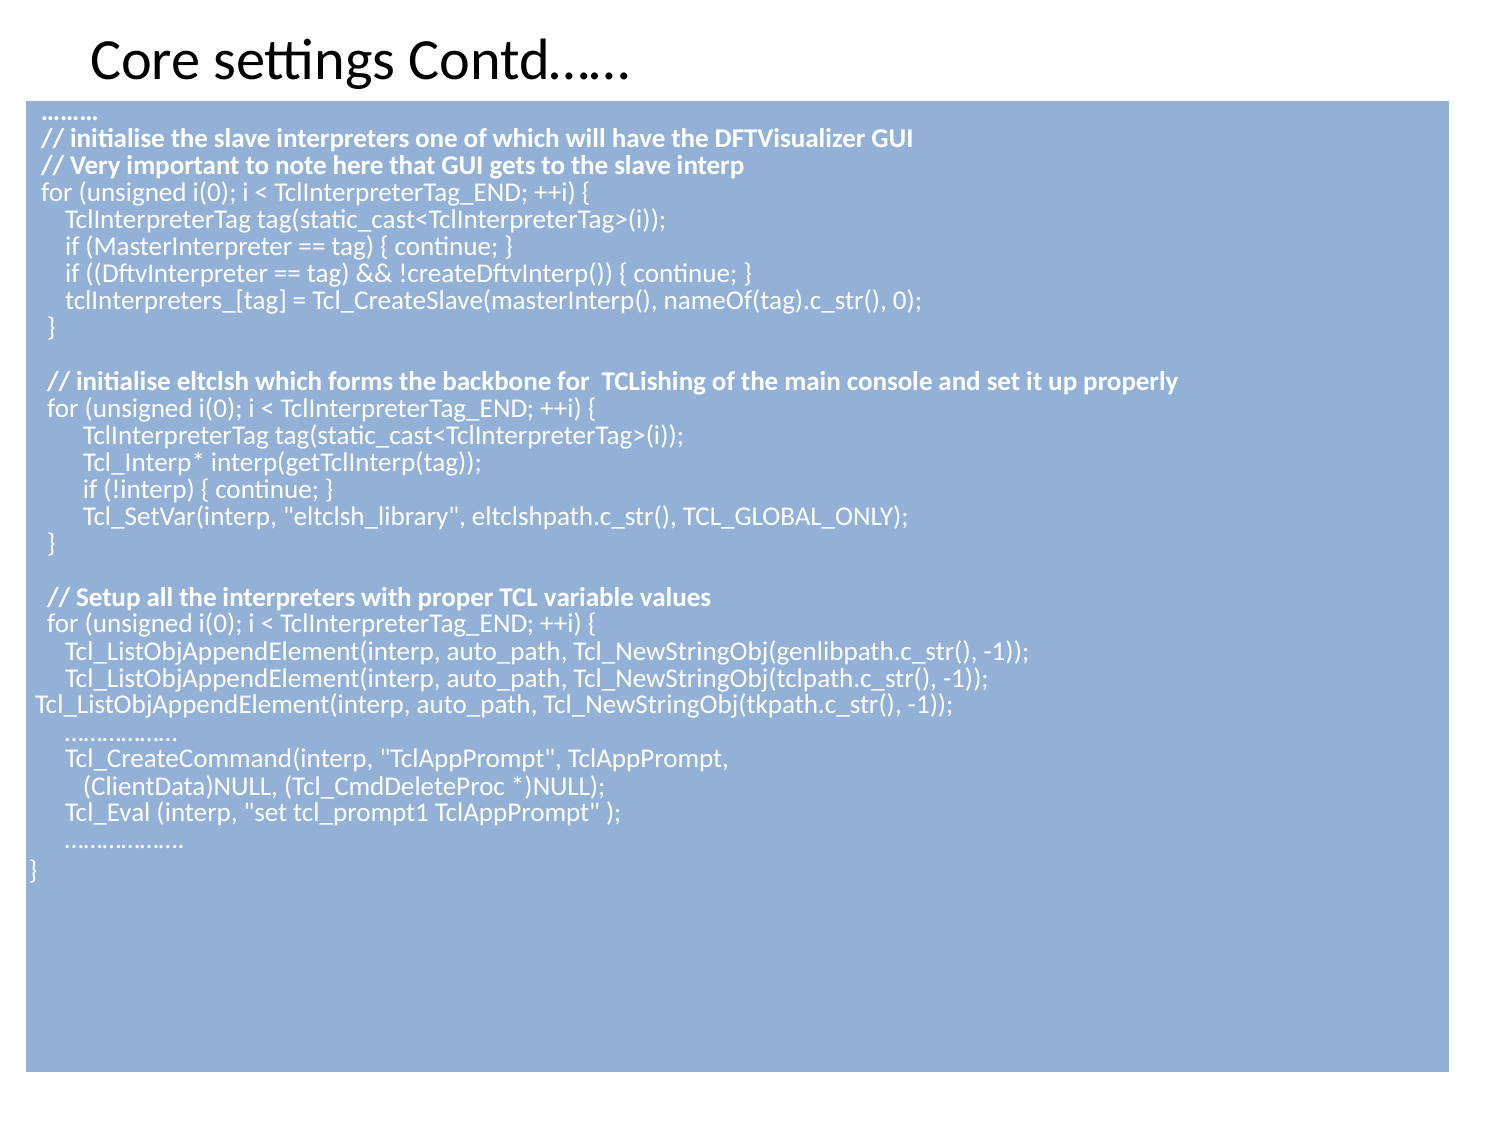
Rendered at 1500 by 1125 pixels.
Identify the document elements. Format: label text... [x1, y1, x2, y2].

title Core settings Contd…… [75, 0, 1425, 99]
table_header ……… // initialise the slave interpreters one of which will have the DFTVisualizer GUI // Very important to note here that GUI gets to the slave interp for (unsigned i(0); i < TclInterpreterTag_END; ++i) { TclInterpreterTag tag(static_cast<TclInterpreterTag>(i)); if (MasterInterpreter == tag) { continue; } if ((DftvInterpreter == tag) && !createDftvInterp()) { continue; } tclInterpreters_[tag] = Tcl_CreateSlave(masterInterp(), nameOf(tag).c_str(), 0); } // initialise eltclsh which forms the backbone for TCLishing of the main console and set it up properly for (unsigned i(0); i < TclInterpreterTag_END; ++i) { TclInterpreterTag tag(static_cast<TclInterpreterTag>(i)); Tcl_Interp* interp(getTclInterp(tag)); if (!interp) { continue; } Tcl_SetVar(interp, "eltclsh_library", eltclshpath.c_str(), TCL_GLOBAL_ONLY); } // Setup all the interpreters with proper TCL variable values for (unsigned i(0); i < TclInterpreterTag_END; ++i) { Tcl_ListObjAppendElement(interp, auto_path, Tcl_NewStringObj(genlibpath.c_str(), -1)); Tcl_ListObjAppendElement(interp, auto_path, Tcl_NewStringObj(tclpath.c_str(), -1)); Tcl_ListObjAppendElement(interp, auto_path, Tcl_NewStringObj(tkpath.c_str(), -1)); ……………… Tcl_CreateCommand(interp, "TclAppPrompt", TclAppPrompt, (ClientData)NULL, (Tcl_CmdDeleteProc *)NULL); Tcl_Eval (interp, "set tcl_prompt1 TclAppPrompt" ); ………………. } [26, 101, 1449, 1072]
